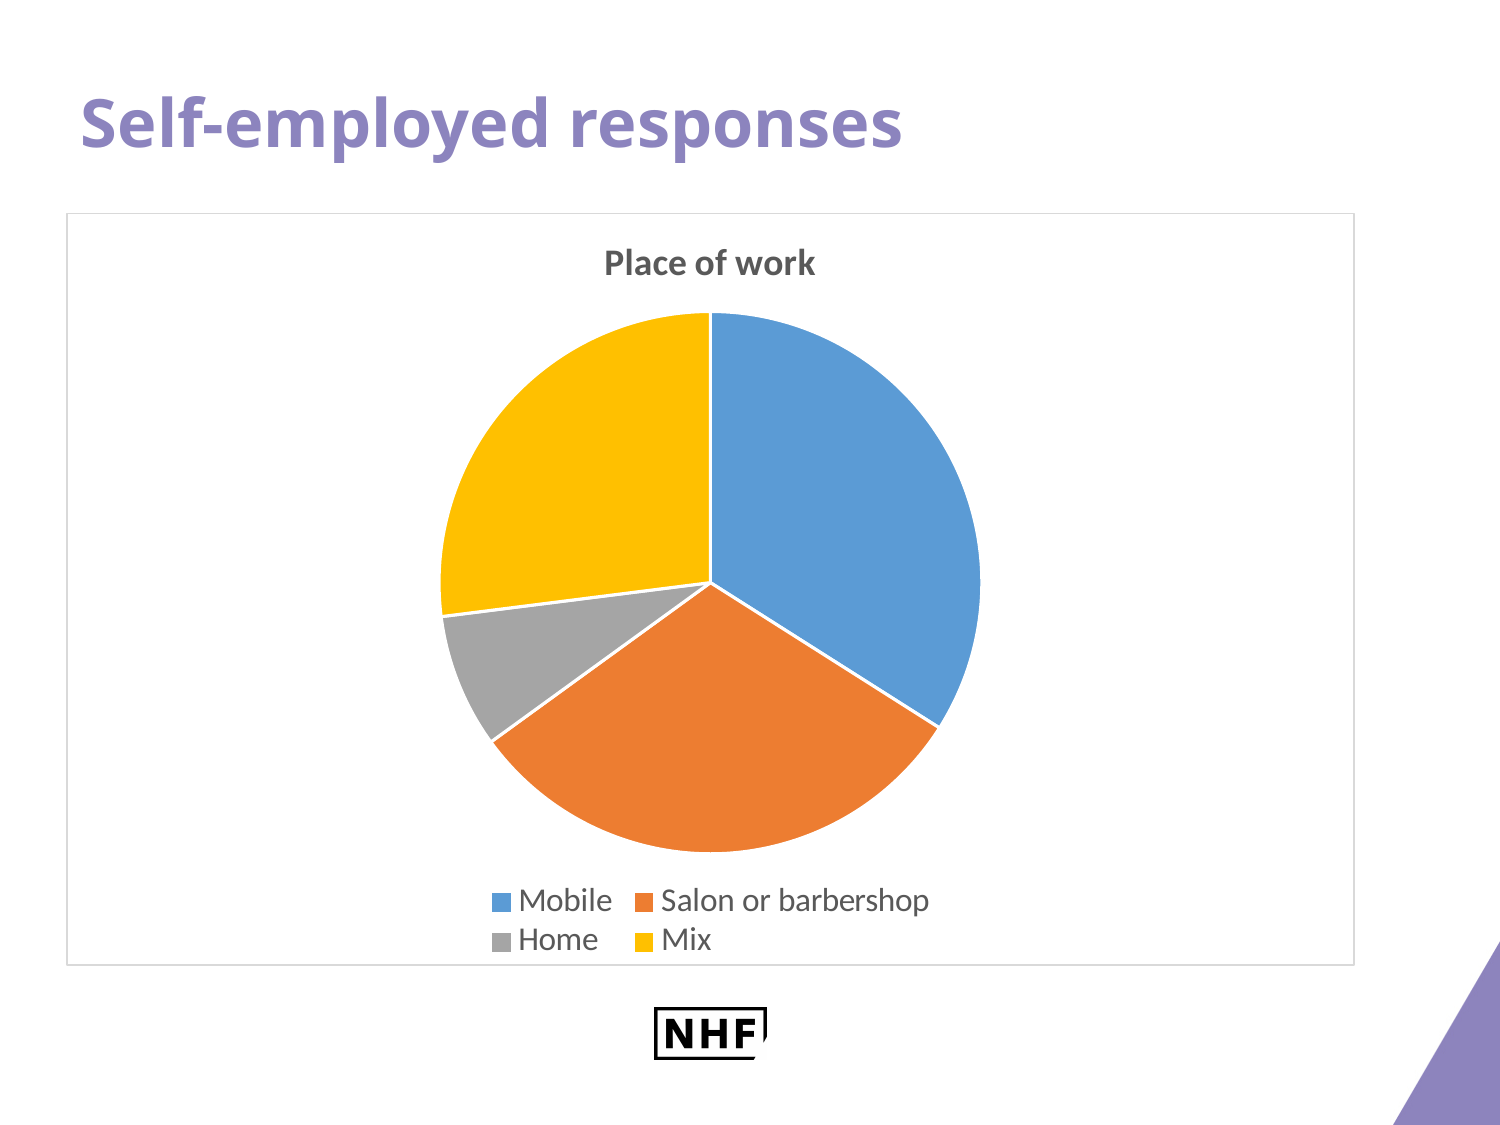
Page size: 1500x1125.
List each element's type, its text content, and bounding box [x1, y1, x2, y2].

picture [1381, 941, 1500, 1125]
text_box Self-employed responses [66, 73, 1355, 169]
picture [654, 1007, 767, 1060]
chart [66, 212, 1355, 967]
